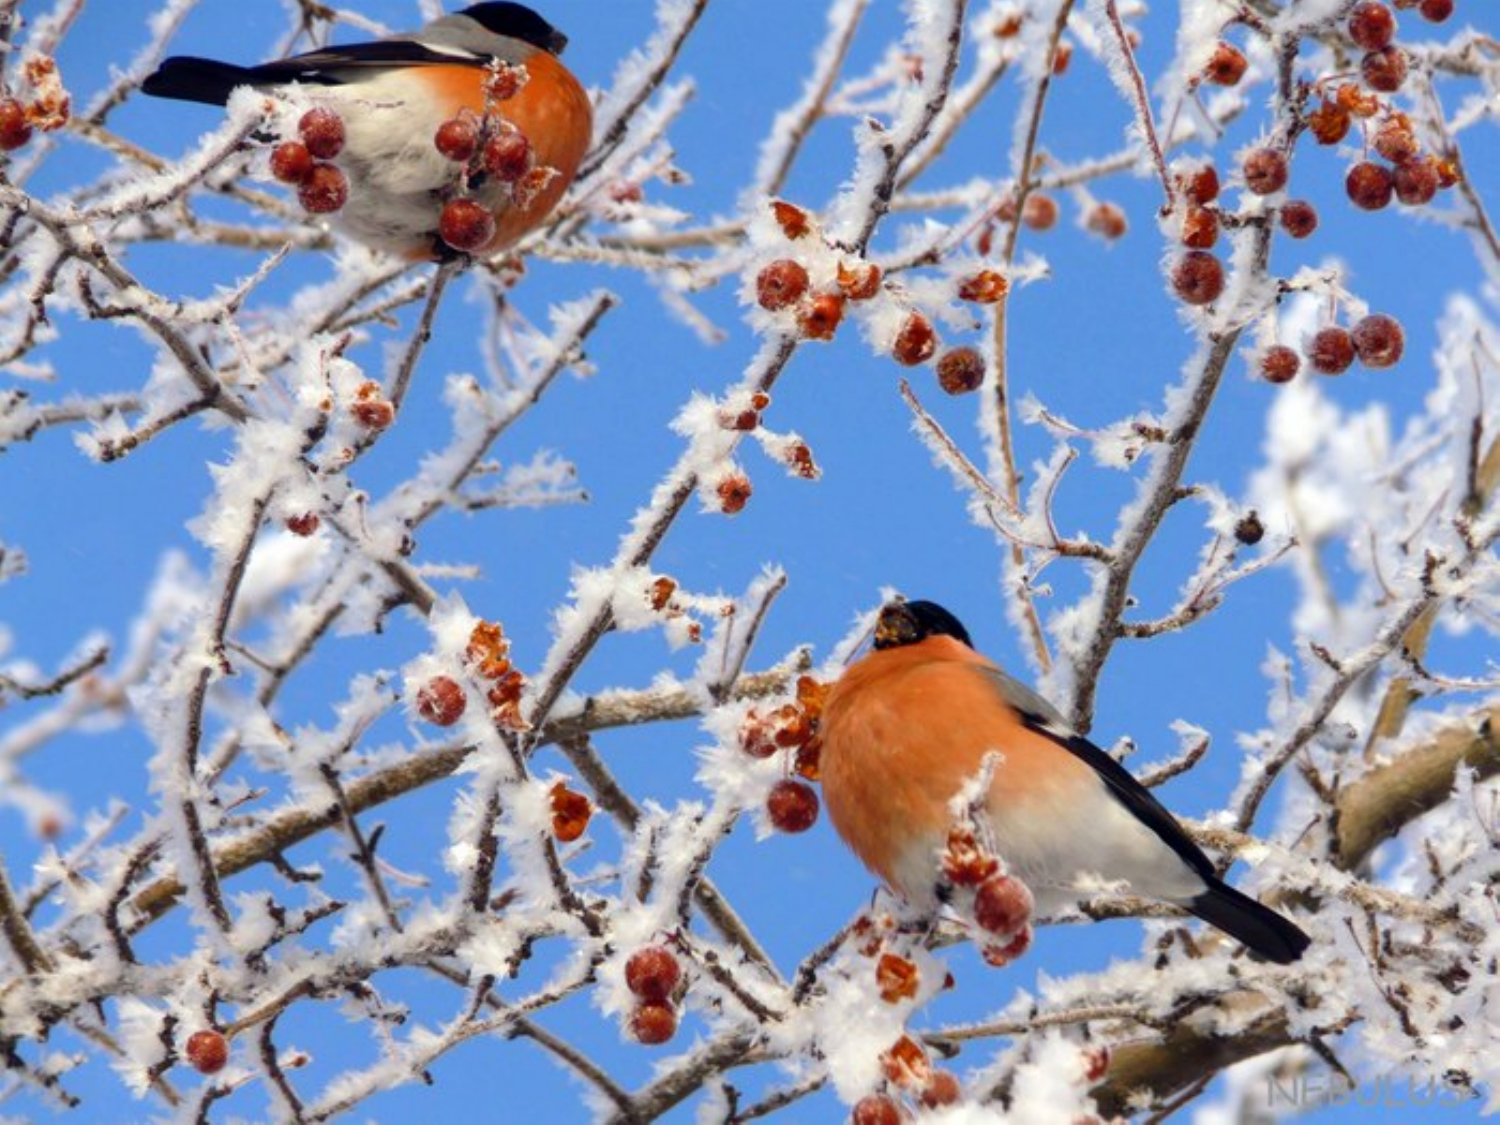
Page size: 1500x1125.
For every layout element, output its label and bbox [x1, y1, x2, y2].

list [0, 0, 1500, 1125]
